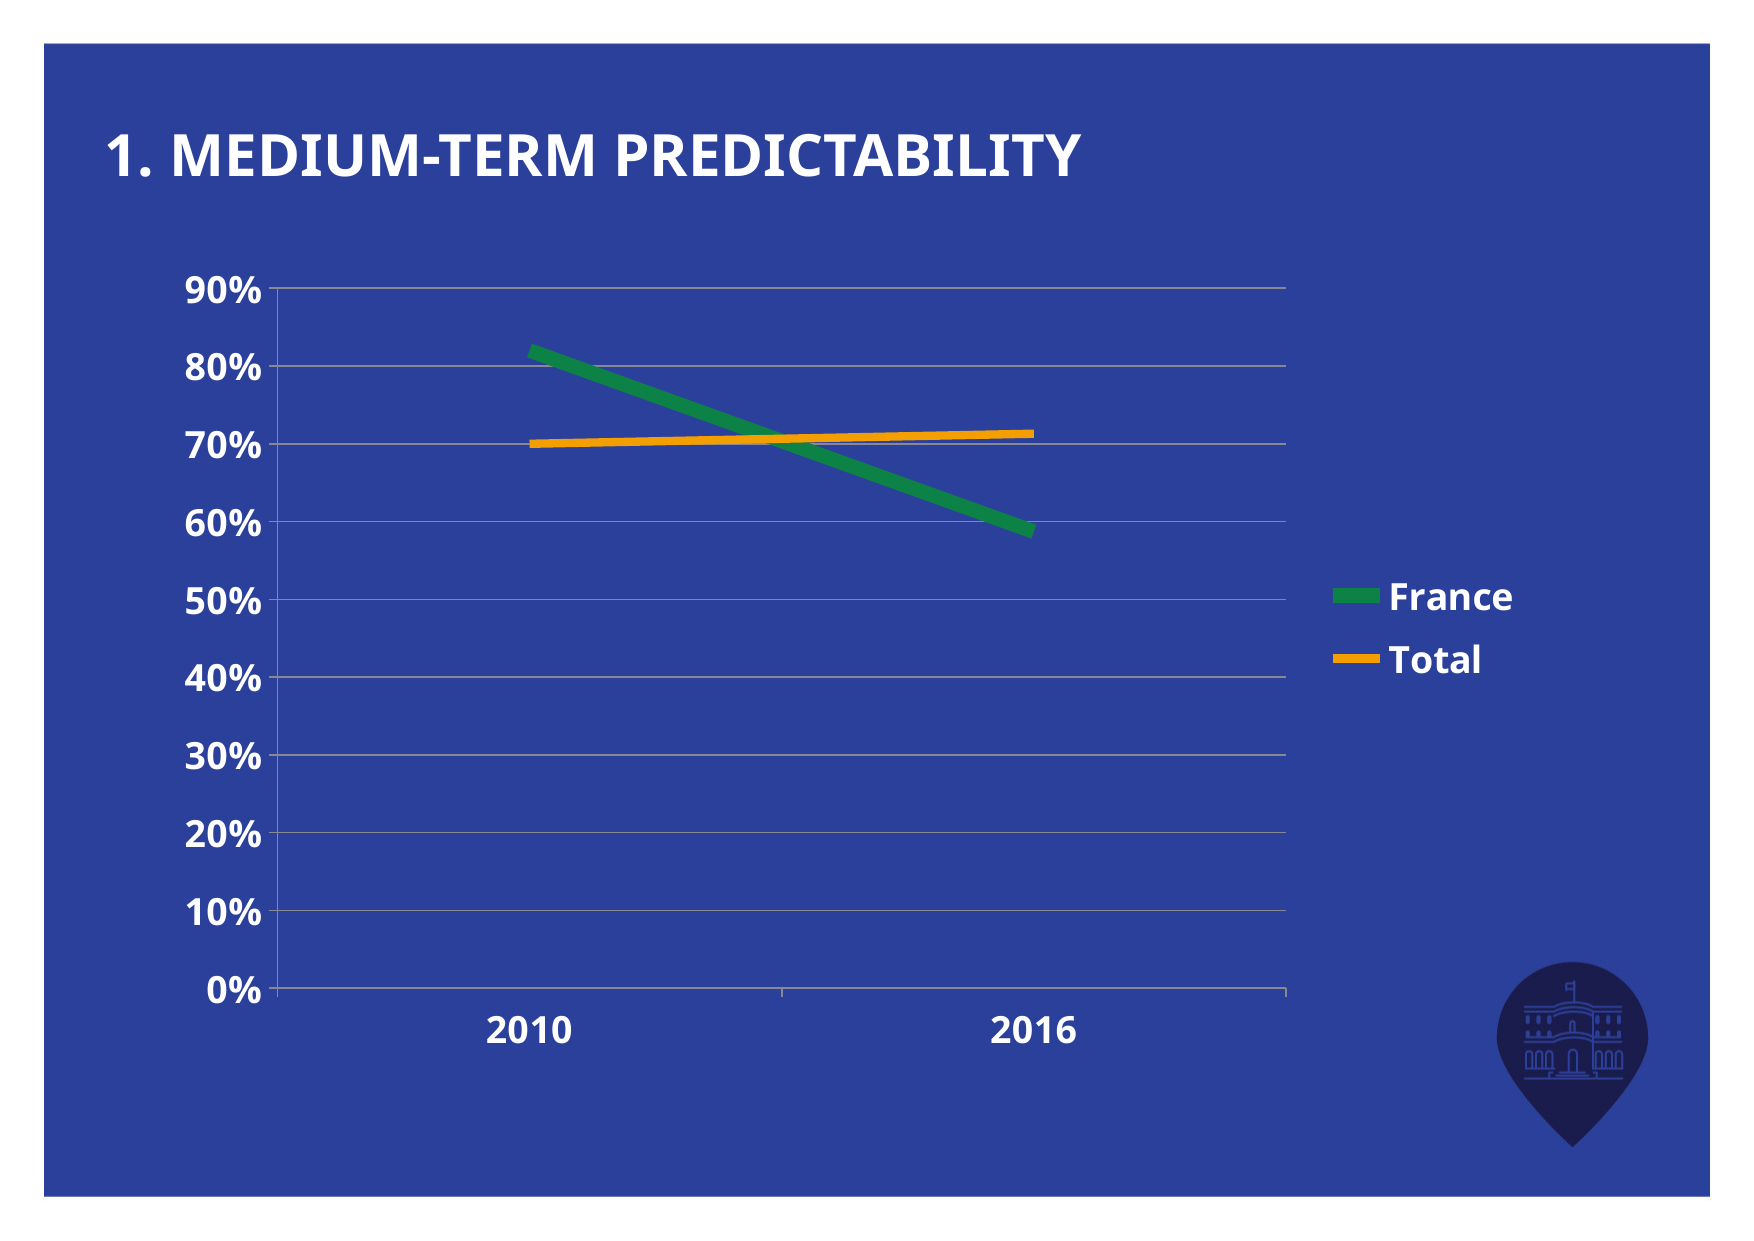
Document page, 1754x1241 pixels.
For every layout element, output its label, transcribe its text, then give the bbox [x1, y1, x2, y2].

picture [0, 0, 1754, 1241]
title 1. MEDIUM-TERM PREDIctability [87, 49, 1666, 257]
chart [156, 245, 1532, 1072]
